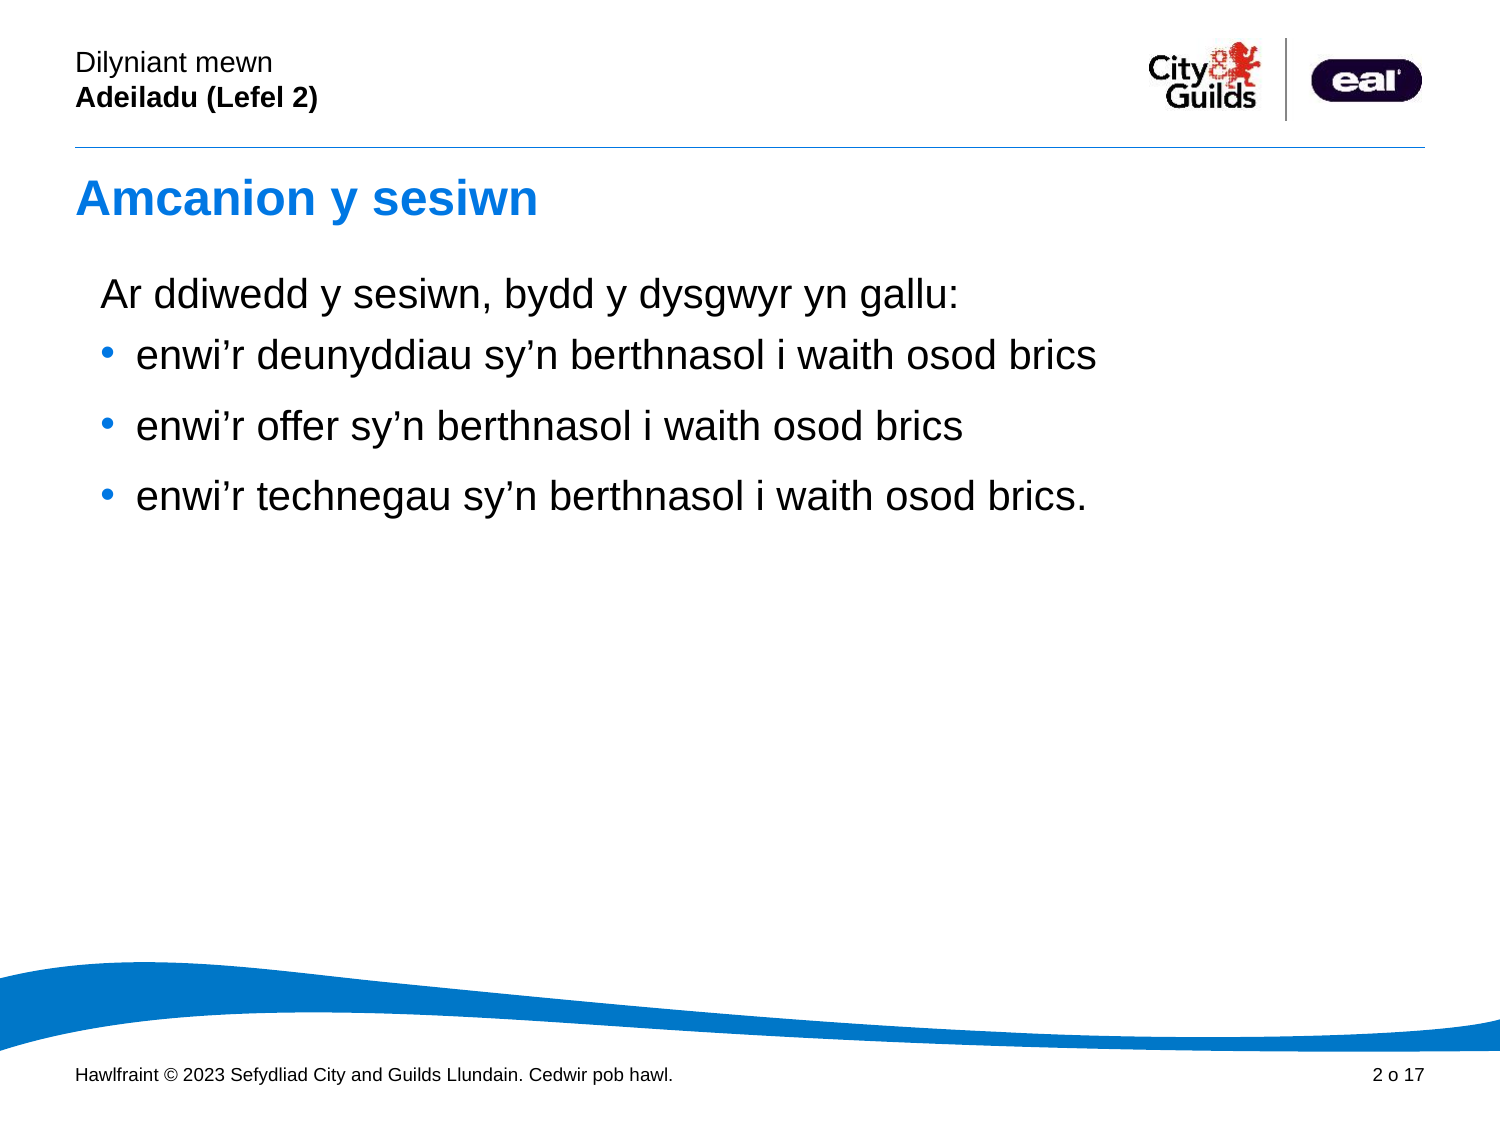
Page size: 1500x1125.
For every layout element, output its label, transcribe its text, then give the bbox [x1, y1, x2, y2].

picture [1149, 38, 1422, 121]
title Amcanion y sesiwn [74, 165, 1426, 229]
list Ar ddiwedd y sesiwn, bydd y dysgwyr yn gallu: enwi’r deunyddiau sy’n berthnasol i waith osod brics enwi’r offer sy’n berthnasol i waith osod brics enwi’r technegau sy’n berthnasol i waith osod brics. [100, 266, 1451, 729]
